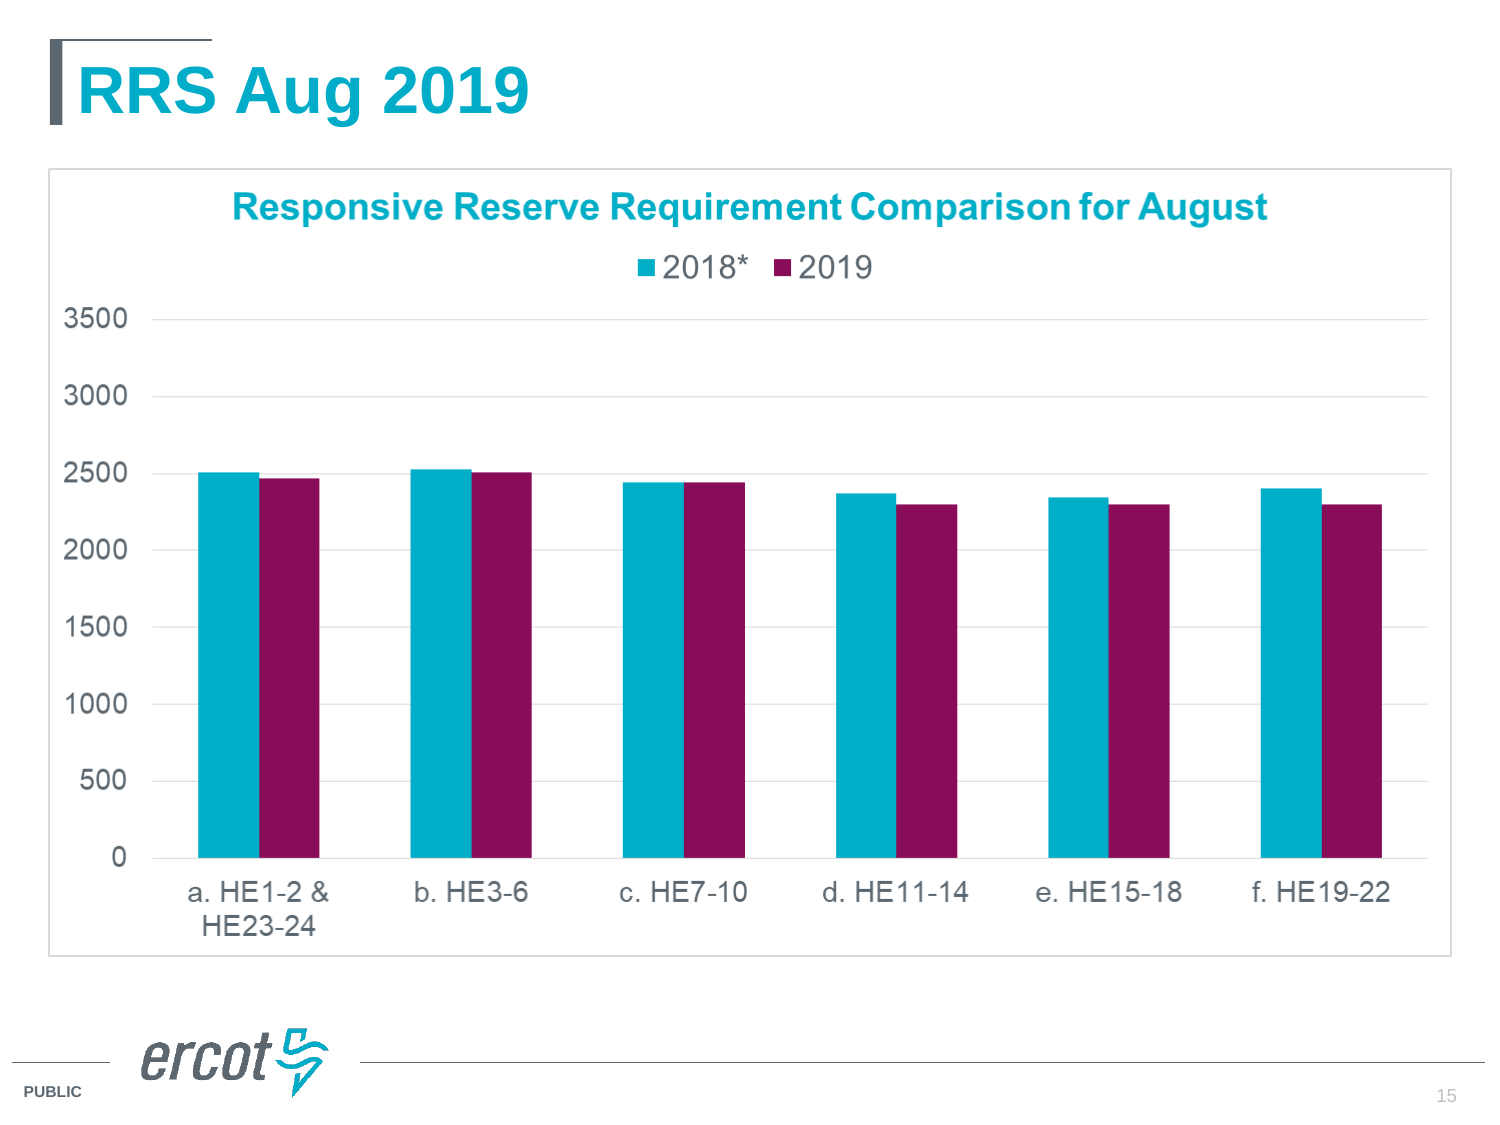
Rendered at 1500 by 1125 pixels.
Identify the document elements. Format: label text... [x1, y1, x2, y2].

picture [137, 1024, 332, 1100]
title RRS Aug 2019 [62, 39, 1450, 125]
picture [48, 168, 1452, 957]
